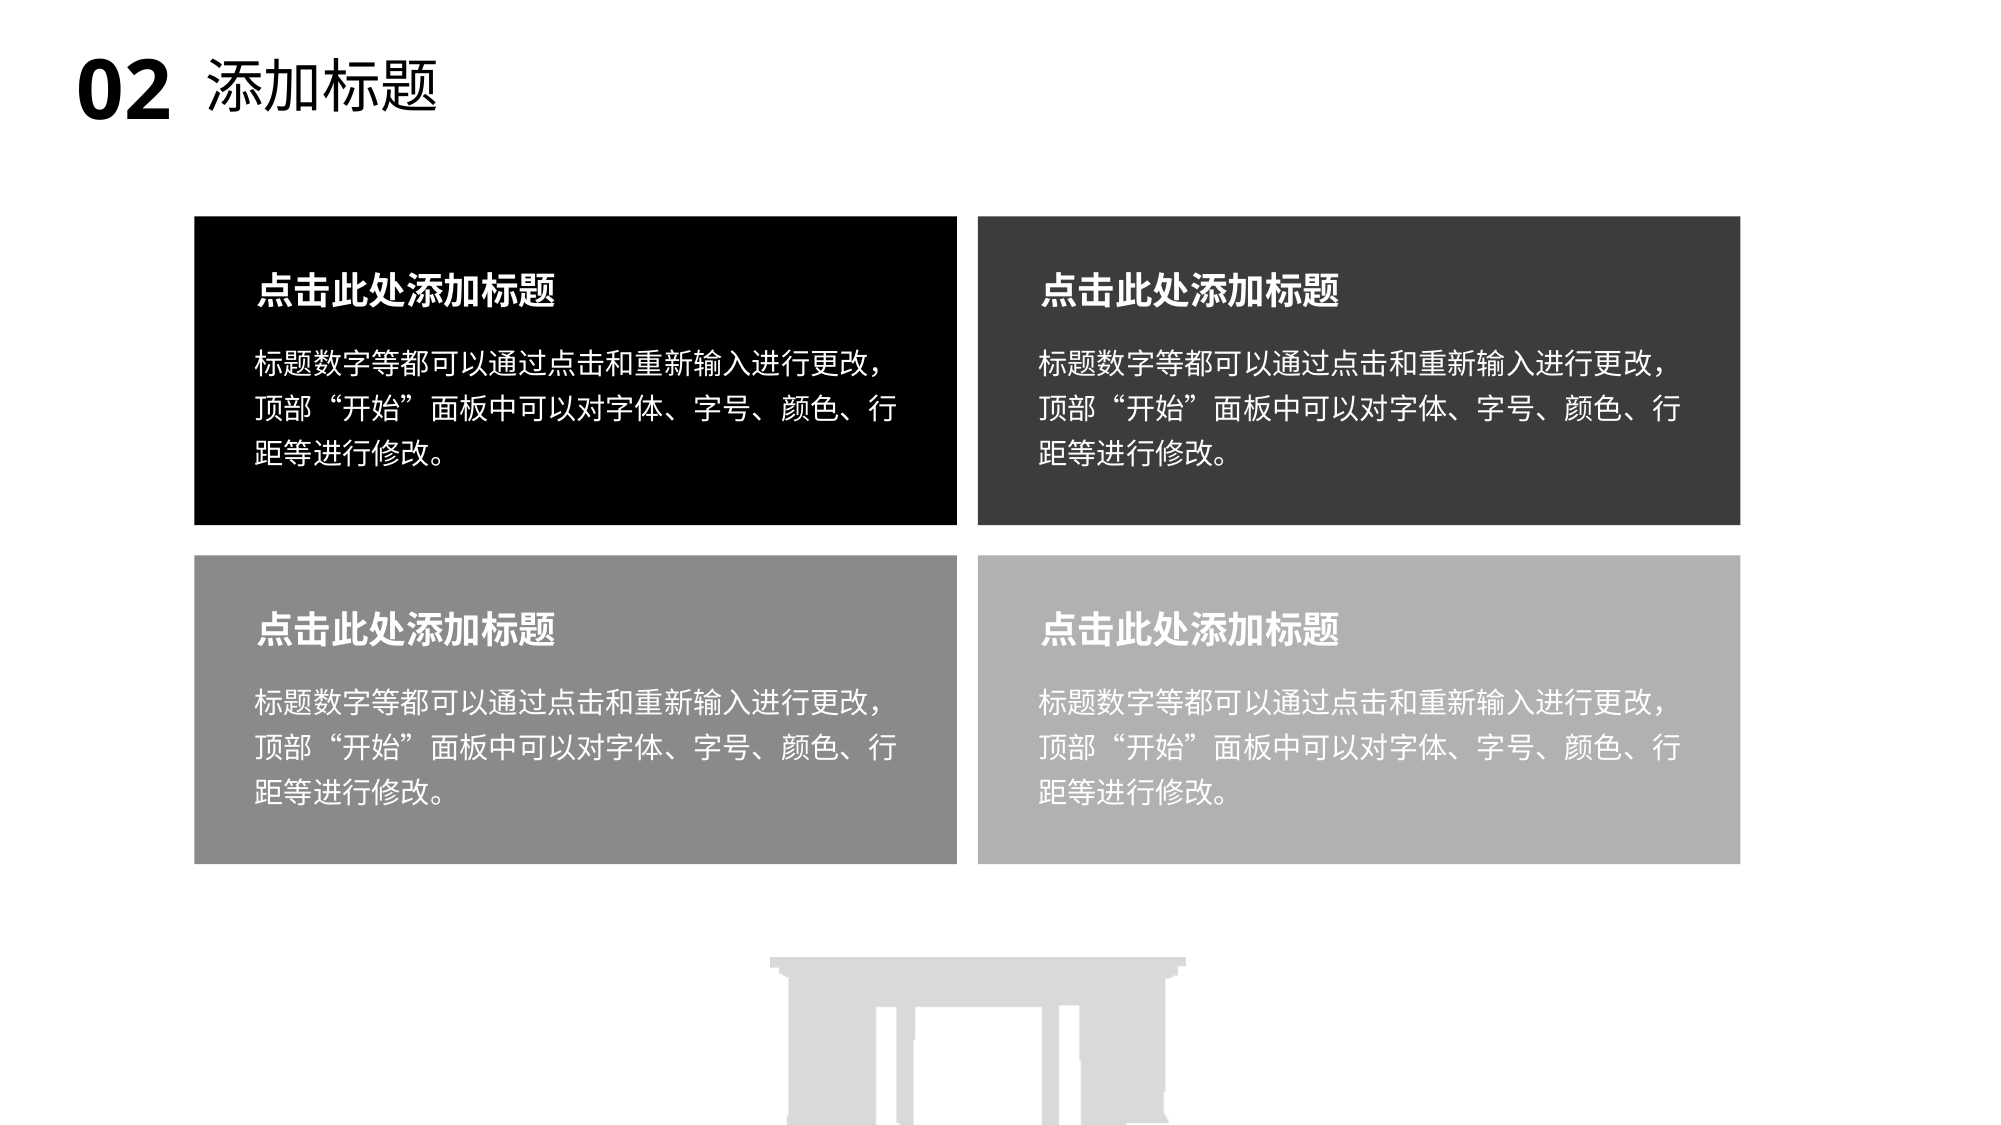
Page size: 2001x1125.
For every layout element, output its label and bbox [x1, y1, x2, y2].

text_box [977, 216, 1741, 526]
text_box [61, 39, 498, 137]
text_box [194, 216, 957, 526]
picture [770, 957, 1186, 1125]
text_box [194, 555, 957, 865]
text_box [977, 555, 1741, 865]
